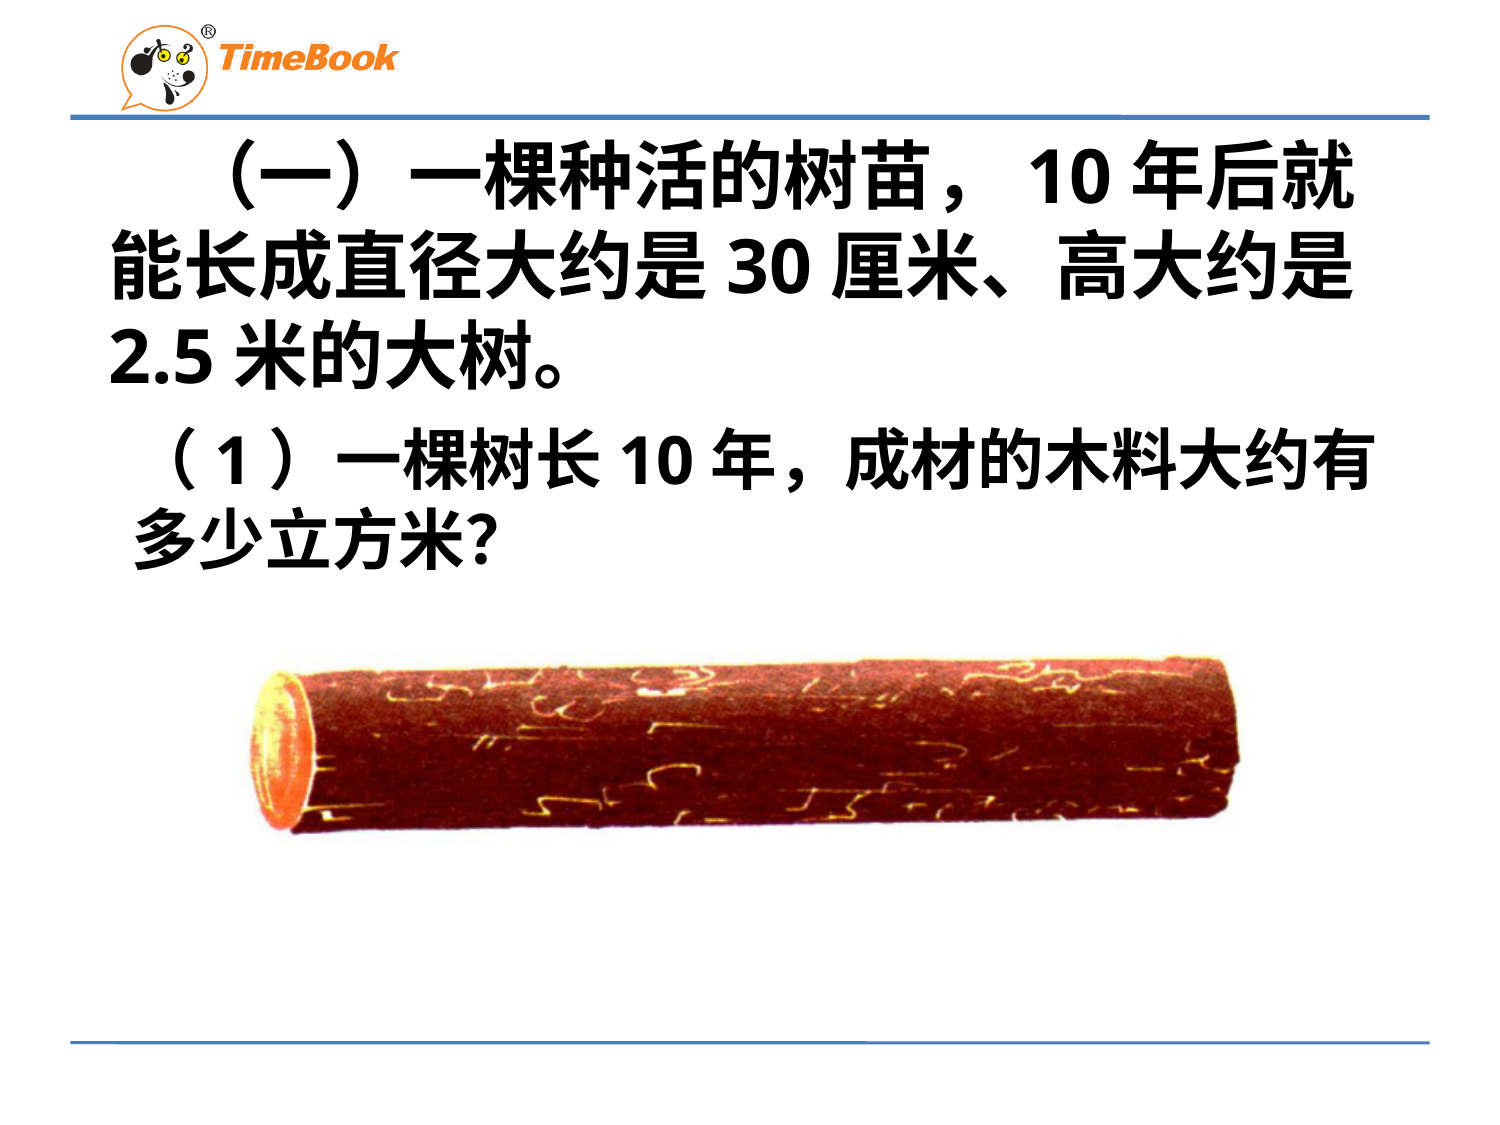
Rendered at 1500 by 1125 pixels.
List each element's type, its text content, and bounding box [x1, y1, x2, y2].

text_box （一）一棵种活的树苗，10年后就能长成直径大约是30厘米、高大约是2.5米的大树。 [93, 121, 1395, 406]
picture [235, 633, 1249, 845]
picture [118, 22, 408, 113]
text_box （1）一棵树长10年，成材的木料大约有多少立方米？ [117, 410, 1395, 585]
